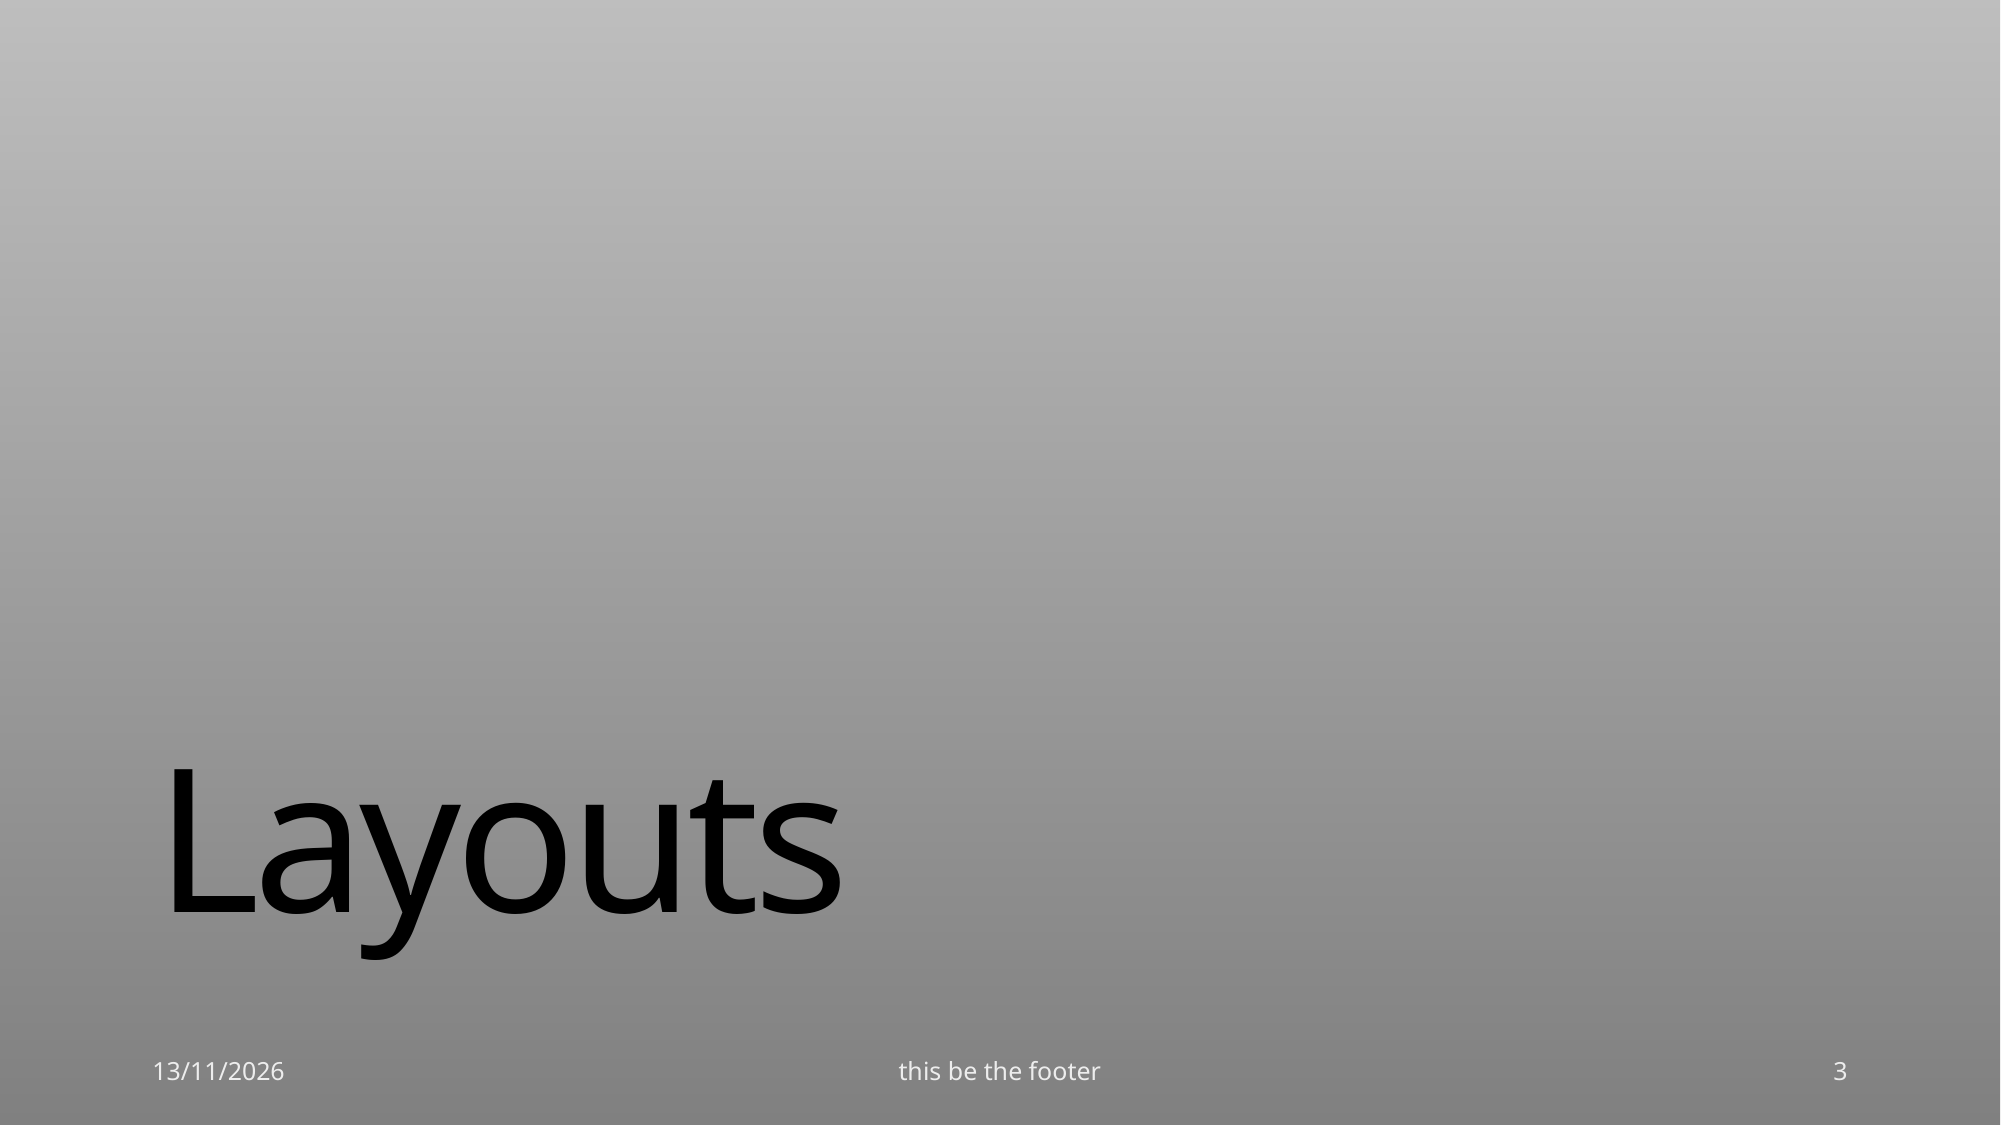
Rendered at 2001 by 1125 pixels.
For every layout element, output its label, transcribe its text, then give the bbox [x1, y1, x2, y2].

footer this be the footer [662, 1042, 1338, 1103]
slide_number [137, 1042, 588, 1103]
picture [0, 0, 2001, 1125]
title Layouts [140, 732, 1641, 1002]
slide_number ‹#› [1412, 1042, 1863, 1103]
